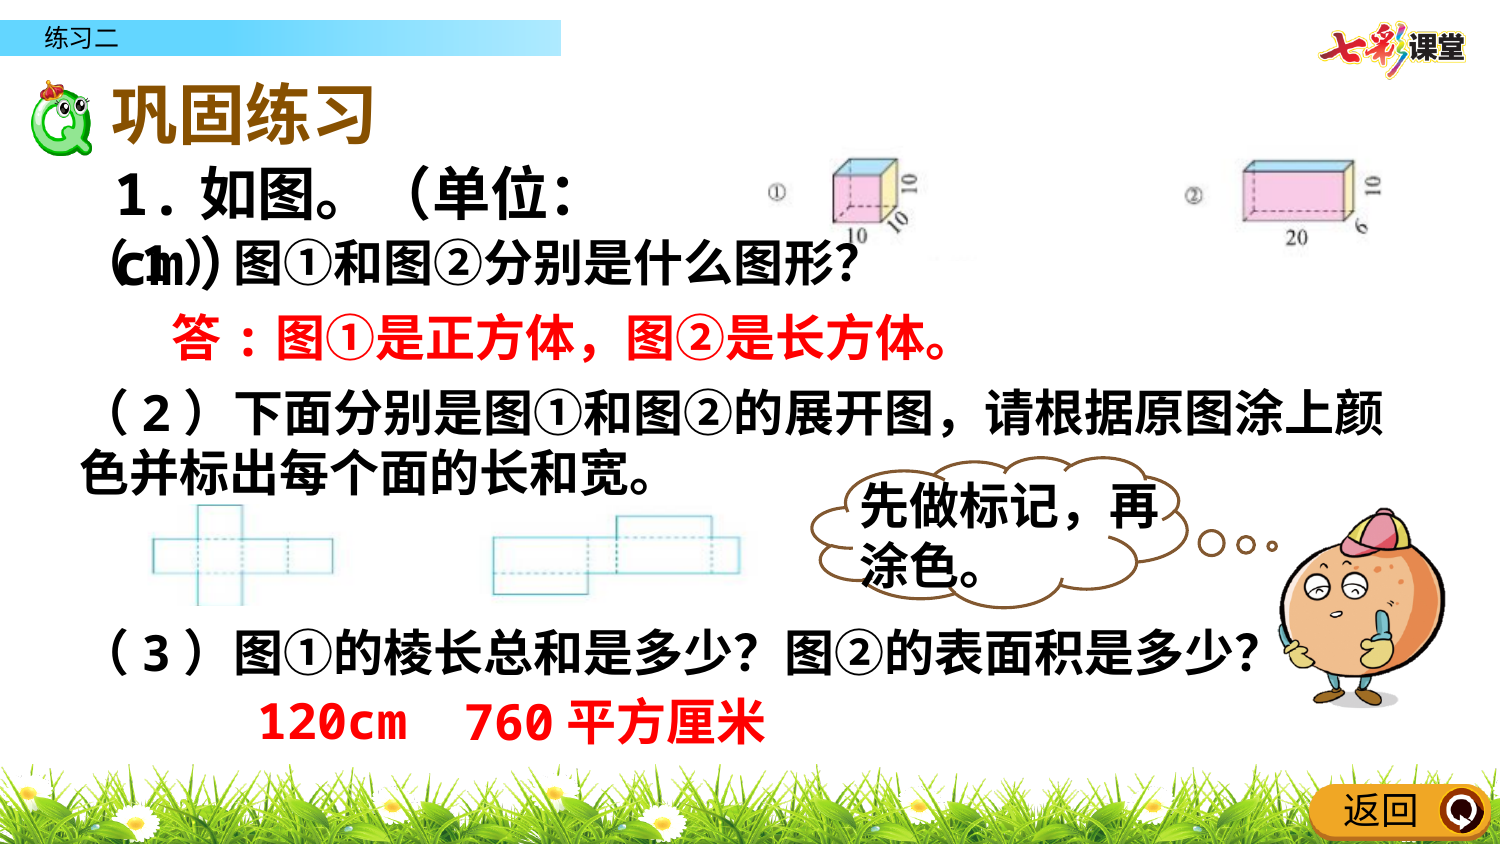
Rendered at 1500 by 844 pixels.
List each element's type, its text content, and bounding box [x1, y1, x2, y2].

text_box 巩固练习 [100, 67, 404, 159]
picture [0, 764, 1500, 844]
text_box 120cm [243, 681, 423, 757]
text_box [811, 456, 1223, 608]
picture [1266, 504, 1448, 711]
picture [147, 504, 763, 606]
text_box （1）图①和图②分别是什么图形？ （2）下面分别是图①和图②的展开图，请根据原图涂上颜色并标出每个面的长和宽。 （3）图①的棱长总和是多少？图②的表面积是多少？ [64, 223, 1400, 689]
picture [737, 138, 1389, 261]
text_box 760平方厘米 [449, 683, 782, 759]
text_box 答:图①是正方体，图②是长方体。 [156, 298, 991, 374]
picture [31, 80, 92, 156]
text_box 1.如图。（单位：cm） [100, 150, 664, 223]
picture [1316, 20, 1468, 80]
